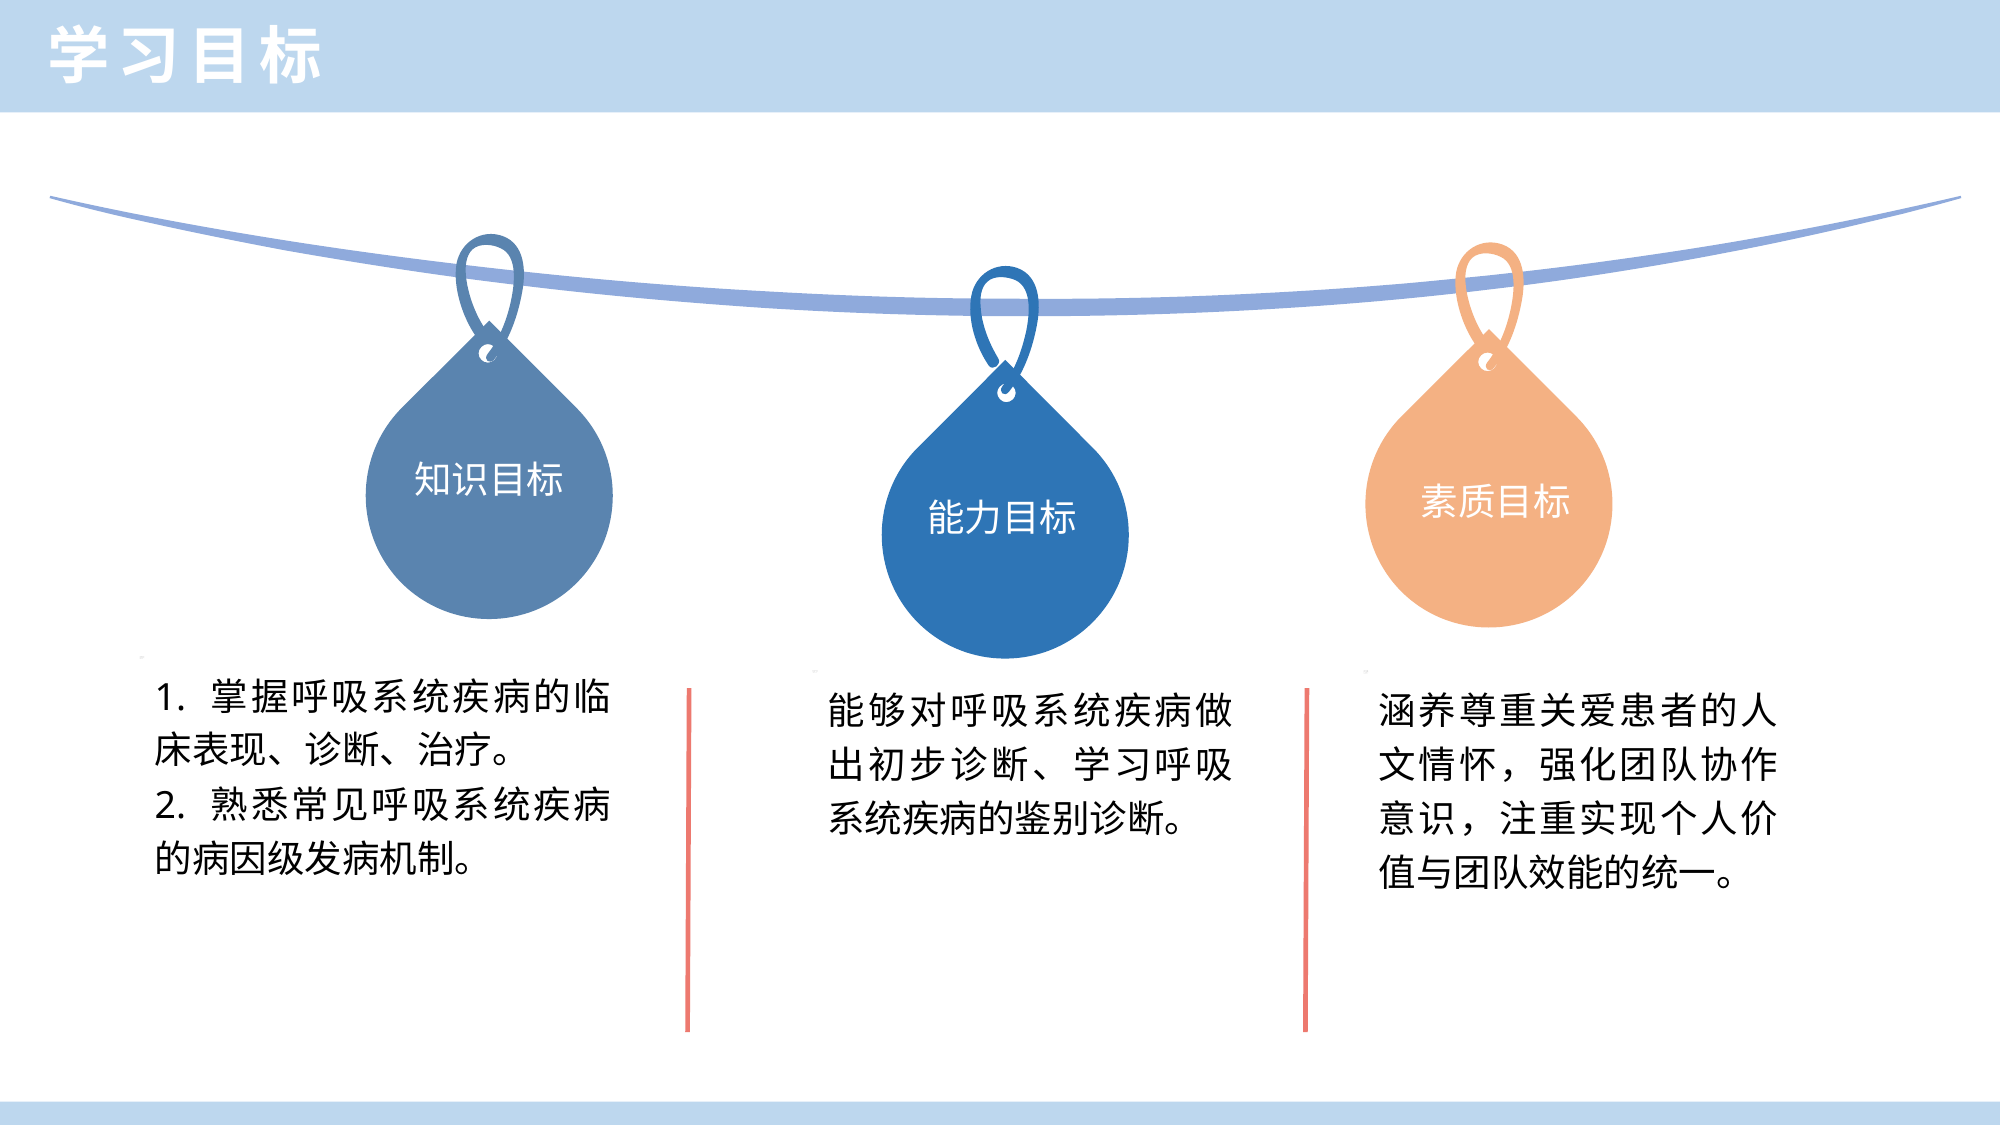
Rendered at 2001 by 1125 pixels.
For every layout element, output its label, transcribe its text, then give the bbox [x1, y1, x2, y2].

text_box 涵养尊重关爱患者的人文情怀，强化团队协作意识，注重实现个人价值与团队效能的统一。 [1363, 670, 1794, 902]
text_box [49, 195, 353, 262]
text_box [1625, 195, 1962, 271]
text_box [869, 260, 1141, 671]
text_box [1353, 236, 1625, 640]
text_box 1. 掌握呼吸系统疾病的临床表现、诊断、治疗。 2. 熟悉常见呼吸系统疾病的病因级发病机制。 [139, 656, 627, 887]
text_box 能够对呼吸系统疾病做出初步诊断、学习呼吸系统疾病的鉴别诊断。 [812, 670, 1249, 848]
text_box [1141, 287, 1353, 315]
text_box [353, 228, 625, 632]
text_box 学习目标 [35, 9, 334, 97]
text_box [625, 281, 869, 314]
